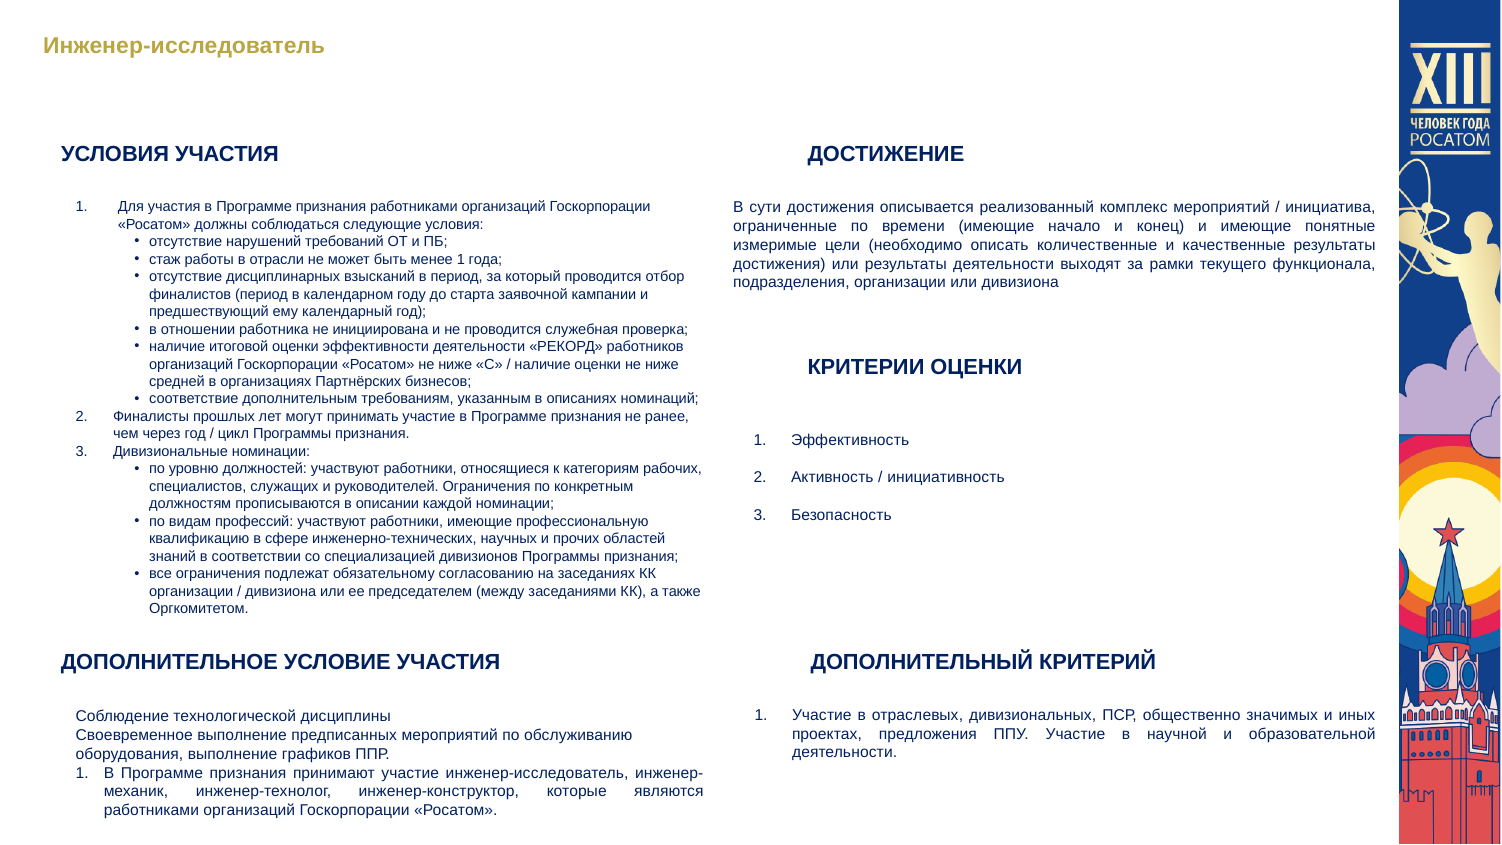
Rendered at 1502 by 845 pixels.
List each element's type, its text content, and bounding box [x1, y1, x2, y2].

text_box Участие в отраслевых, дивизиональных, ПСР, общественно значимых и иных проектах, предложения ППУ. Участие в научной и образовательной деятельности. [739, 697, 1391, 806]
text_box УСЛОВИЯ УЧАСТИЯ [60, 126, 411, 169]
text_box Инженер-исследователь [28, 23, 1402, 66]
text_box Для участия в Программе признания работниками организаций Госкорпорации «Росатом» должны соблюдаться следующие условия: отсутствие нарушений требований ОТ и ПБ; стаж работы в отрасли не может быть менее 1 года; отсутствие дисциплинарных взысканий в период, за который проводится отбор финалистов (период в календарном году до старта заявочной кампании и предшествующий ему календарный год); в отношении работника не инициирована и не проводится служебная проверка; наличие итоговой оценки эффективности деятельности «РЕКОРД» работников организаций Госкорпорации «Росатом» не ниже «С» / наличие оценки не ниже средней в организациях Партнёрских бизнесов; соответствие дополнительным требованиям, указанным в описаниях номинаций; Финалисты прошлых лет могут принимать участие в Программе признания не ранее, чем через год / цикл Программы признания. Дивизиональные номинации: по уровню должностей: участвуют работники, относящиеся к категориям рабочих, специалистов, служащих и руководителей. Ограничения по конкретным должностям прописываются в описании каждой номинации; по видам профессий: участвуют работники, имеющие профессиональную квалификацию в сфере инженерно-технических, научных и прочих областей знаний в соответствии со специализацией дивизионов Программы признания; все ограничения подлежат обязательному согласованию на заседаниях КК организации / дивизиона или ее председателем (между заседаниями КК), а также Оргкомитетом. [60, 189, 727, 625]
picture [0, 0, 1501, 844]
text_box Эффективность Активность / инициативность Безопасность [738, 422, 1390, 531]
text_box ДОПОЛНИТЕЛЬНЫЙ КРИТЕРИЙ [810, 634, 1303, 694]
text_box В сути достижения описывается реализованный комплекс мероприятий / инициатива, ограниченные по времени (имеющие начало и конец) и имеющие понятные измеримые цели (необходимо описать количественные и качественные результаты достижения) или результаты деятельности выходят за рамки текущего функционала, подразделения, организации или дивизиона [718, 189, 1391, 299]
text_box Соблюдение технологической дисциплины Своевременное выполнение предписанных мероприятий по обслуживанию оборудования, выполнение графиков ППР. В Программе признания принимают участие инженер-исследователь, инженер-механик, инженер-технолог, инженер-конструктор, которые являются работниками организаций Госкорпорации «Росатом». [60, 698, 719, 827]
text_box ДОПОЛНИТЕЛЬНОЕ УСЛОВИЕ УЧАСТИЯ [60, 634, 652, 677]
text_box КРИТЕРИИ ОЦЕНКИ [807, 339, 1158, 381]
text_box ДОСТИЖЕНИЕ [807, 126, 1158, 168]
